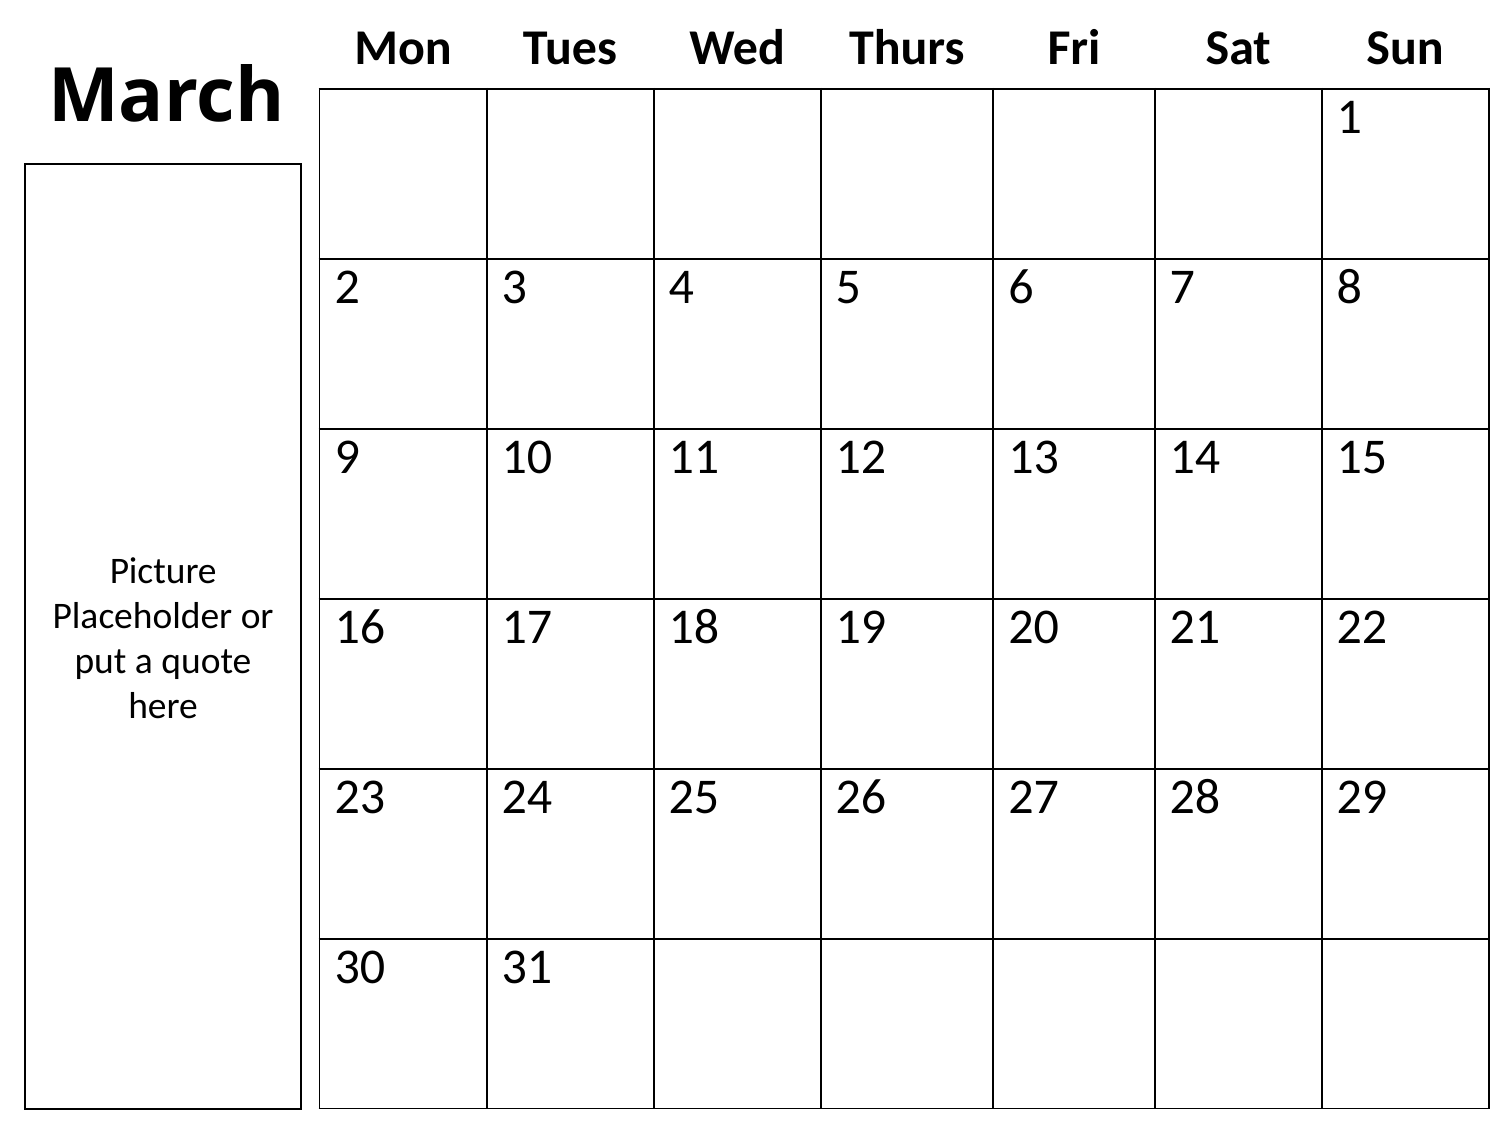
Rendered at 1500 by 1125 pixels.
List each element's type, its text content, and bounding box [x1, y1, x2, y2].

table_header Mon [320, 15, 487, 88]
table_cell 1 [1323, 90, 1488, 258]
table_cell 3 [488, 260, 653, 428]
table_header Tues [487, 15, 654, 88]
table_cell 27 [994, 770, 1154, 938]
table_header Fri [993, 15, 1155, 88]
table_cell 19 [822, 600, 992, 768]
table_cell 12 [822, 430, 992, 598]
table_cell 28 [1156, 770, 1321, 938]
table_cell [822, 940, 992, 1108]
table_cell 29 [1323, 770, 1488, 938]
table_cell 7 [1156, 260, 1321, 428]
table_cell 21 [1156, 600, 1321, 768]
table_cell 30 [320, 940, 486, 1108]
table_cell 8 [1323, 260, 1488, 428]
table_cell 22 [1323, 600, 1488, 768]
table_cell [1156, 90, 1321, 258]
table_cell 16 [320, 600, 486, 768]
table_cell 18 [655, 600, 820, 768]
table_cell 9 [320, 430, 486, 598]
table_cell [655, 940, 820, 1108]
table_cell 17 [488, 600, 653, 768]
table_header Thurs [821, 15, 993, 88]
table_cell 10 [488, 430, 653, 598]
table_cell [1323, 940, 1488, 1108]
table_cell [655, 90, 820, 258]
table_cell 11 [655, 430, 820, 598]
table_cell 6 [994, 260, 1154, 428]
table_cell 31 [488, 940, 653, 1108]
table_cell 2 [320, 260, 486, 428]
table_cell [822, 90, 992, 258]
table_cell 25 [655, 770, 820, 938]
text_box Picture Placeholder or put a quote here [24, 163, 302, 1110]
table_cell 24 [488, 770, 653, 938]
table_cell 13 [994, 430, 1154, 598]
table_cell 23 [320, 770, 486, 938]
table_cell 15 [1323, 430, 1488, 598]
table_cell [320, 90, 486, 258]
table_cell [488, 90, 653, 258]
table_cell 26 [822, 770, 992, 938]
table_header Sat [1155, 15, 1322, 88]
table_cell 5 [822, 260, 992, 428]
table_cell 14 [1156, 430, 1321, 598]
table_cell 20 [994, 600, 1154, 768]
table_cell [994, 90, 1154, 258]
title March [29, 34, 303, 160]
table_cell [994, 940, 1154, 1108]
table_header Sun [1322, 15, 1489, 88]
table_cell 4 [655, 260, 820, 428]
table_cell [1156, 940, 1321, 1108]
table_header Wed [654, 15, 821, 88]
